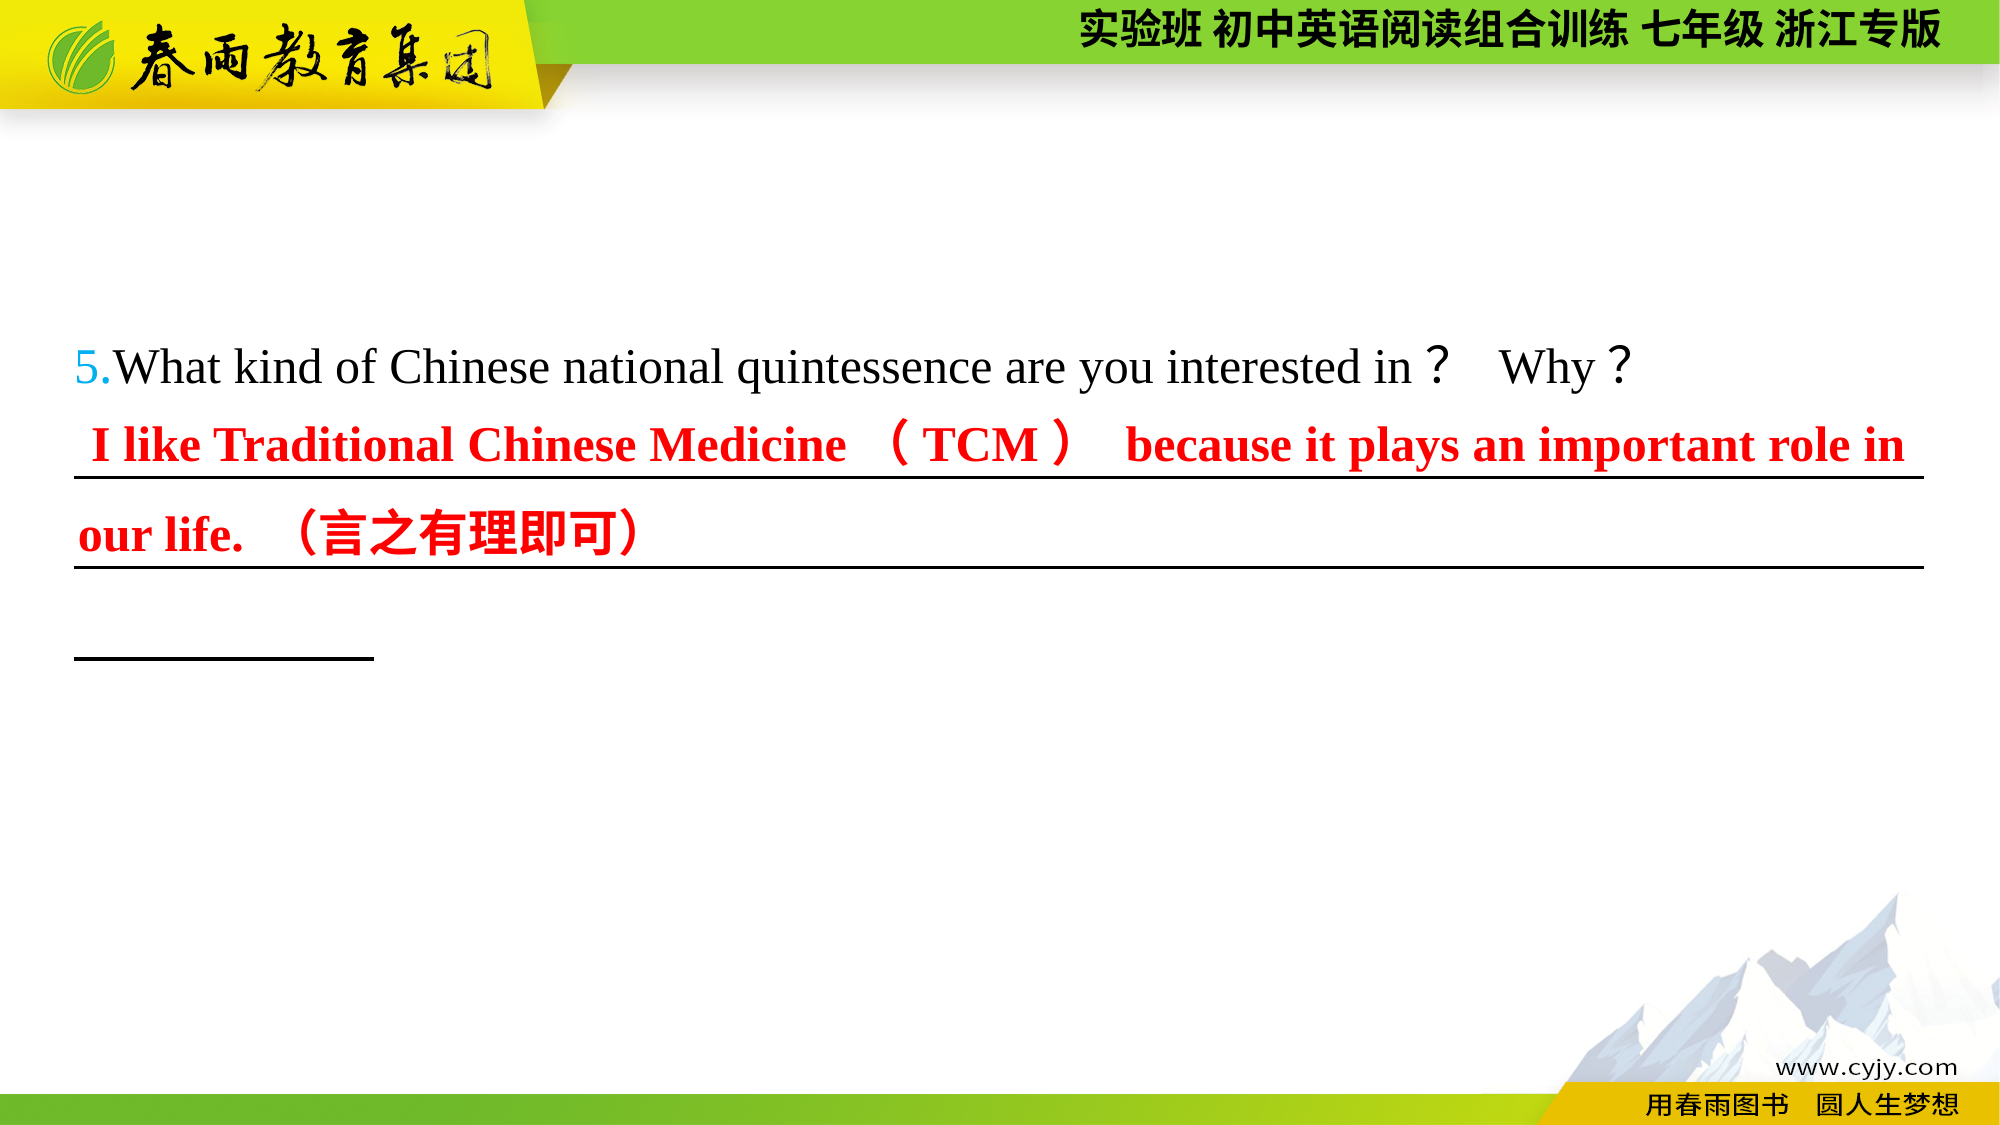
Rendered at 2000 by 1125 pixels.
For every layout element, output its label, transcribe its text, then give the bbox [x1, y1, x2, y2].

text_box I like Traditional Chinese Medicine（TCM） because it plays an important role in our life. （言之有理即可） [62, 373, 1922, 569]
list 5.What kind of Chinese national quintessence are you interested in？ Why？ ____________________________________________________________________________________________________________________________________________________ [59, 295, 1944, 584]
picture [0, 0, 2000, 1125]
